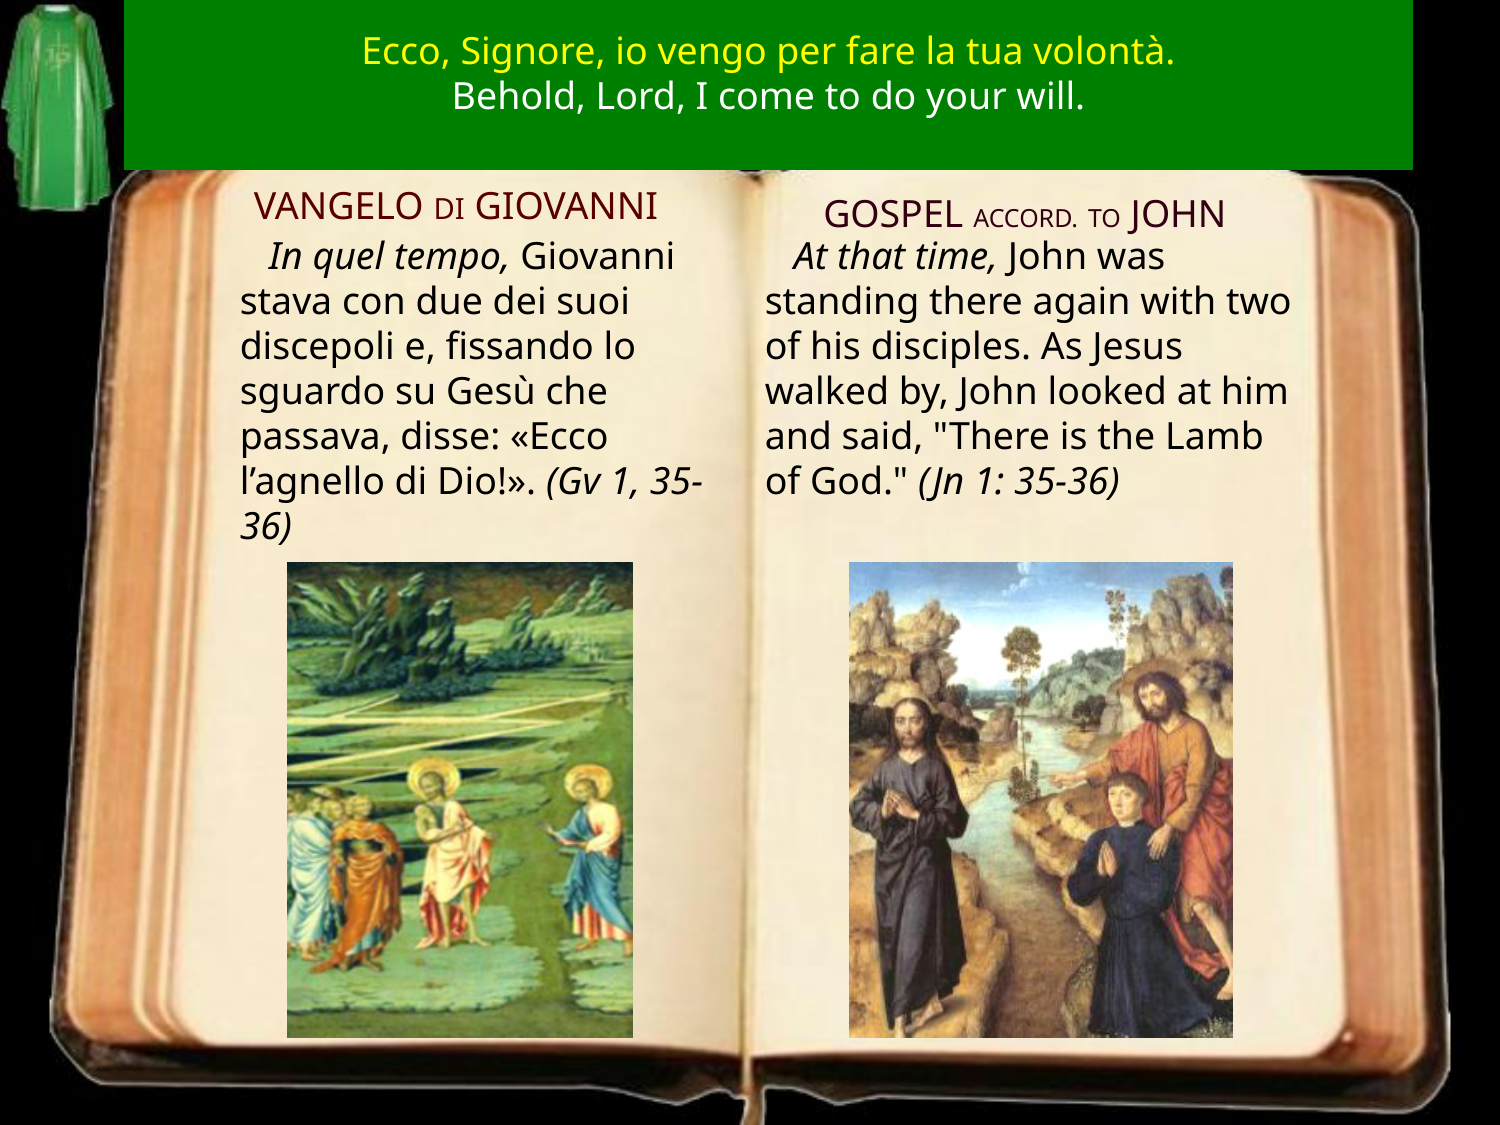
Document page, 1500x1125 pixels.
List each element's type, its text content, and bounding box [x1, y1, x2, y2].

text_box Ecco, Signore, io vengo per fare la tua volontà. Behold, Lord, I come to do your will. [124, 0, 1413, 170]
text_box At that time, John was standing there again with two of his disciples. As Jesus walked by, John looked at him and said, "There is the Lamb of God." (Jn 1: 35-36) [750, 224, 1313, 510]
title GOSPEL ACCORD. TO JOHN [913, 187, 1350, 238]
text_box In quel tempo, Giovanni stava con due dei suoi discepoli e, fissando lo sguardo su Gesù che passava, disse: «Ecco l’agnello di Dio!». (Gv 1, 35-36) [224, 235, 750, 555]
text_box VANGELO DI GIOVANNI [0, 174, 913, 235]
picture [0, 0, 1500, 1125]
